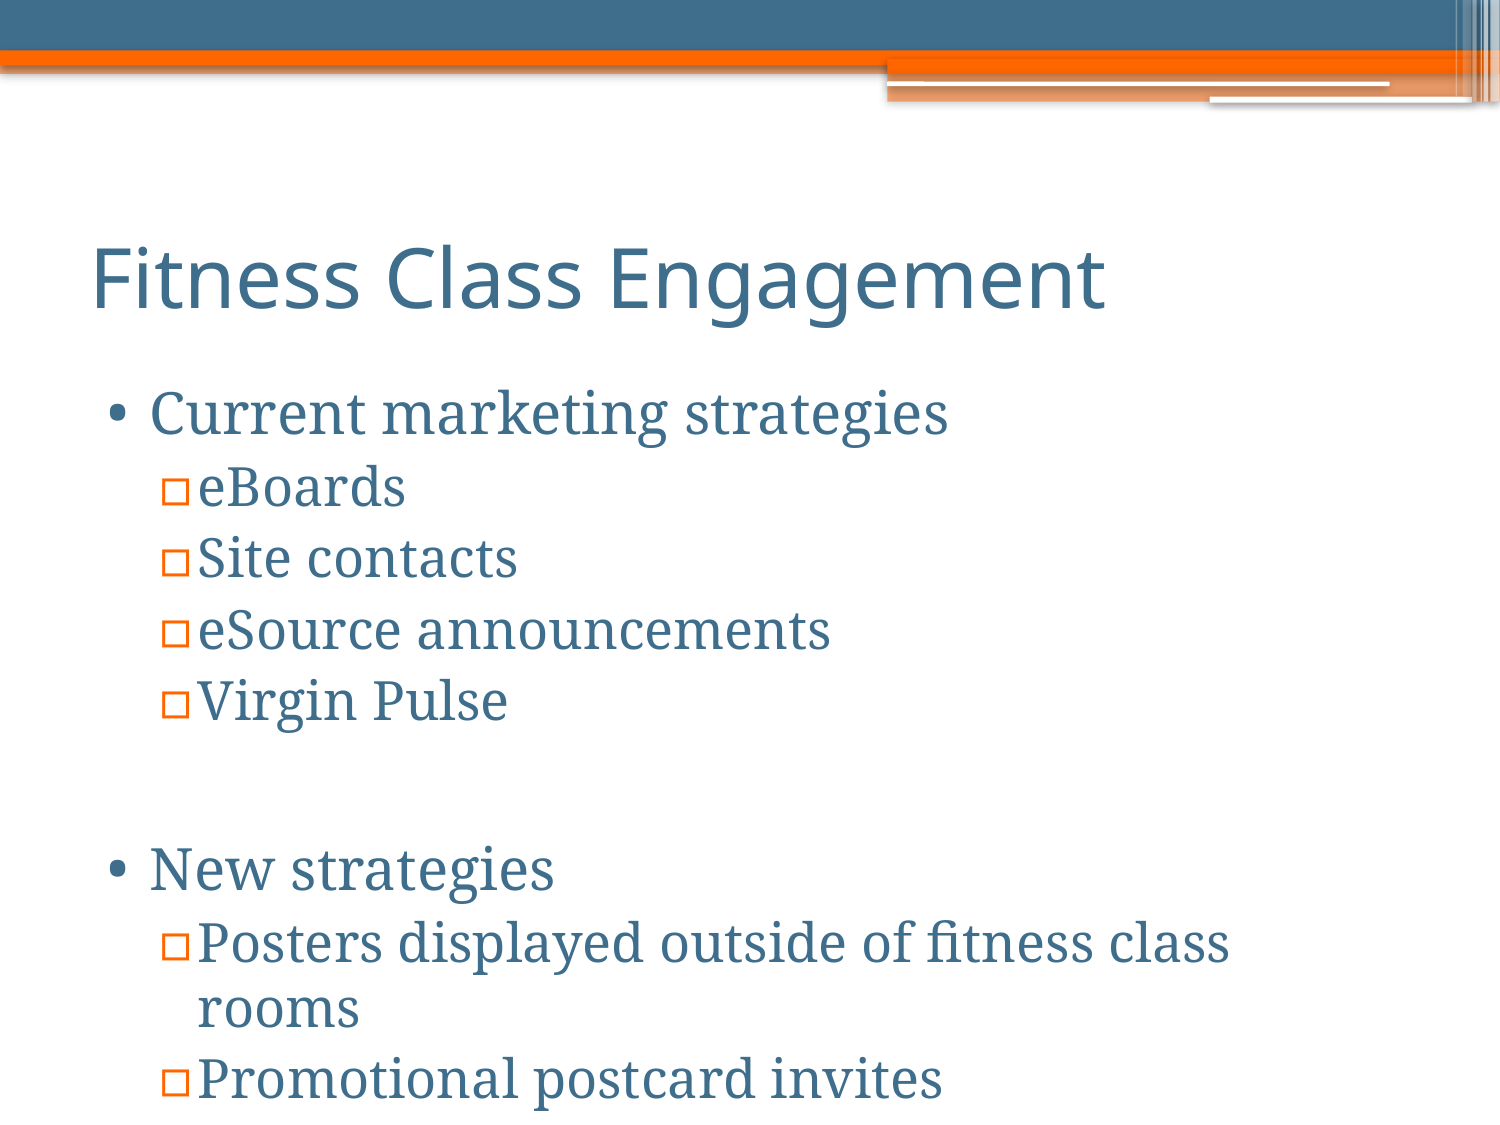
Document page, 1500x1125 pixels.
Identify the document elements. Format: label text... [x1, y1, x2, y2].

title Fitness Class Engagement [75, 187, 1425, 363]
list Current marketing strategies eBoards Site contacts eSource announcements Virgin Pulse New strategies Posters displayed outside of fitness class rooms Promotional postcard invites [75, 368, 1425, 1079]
